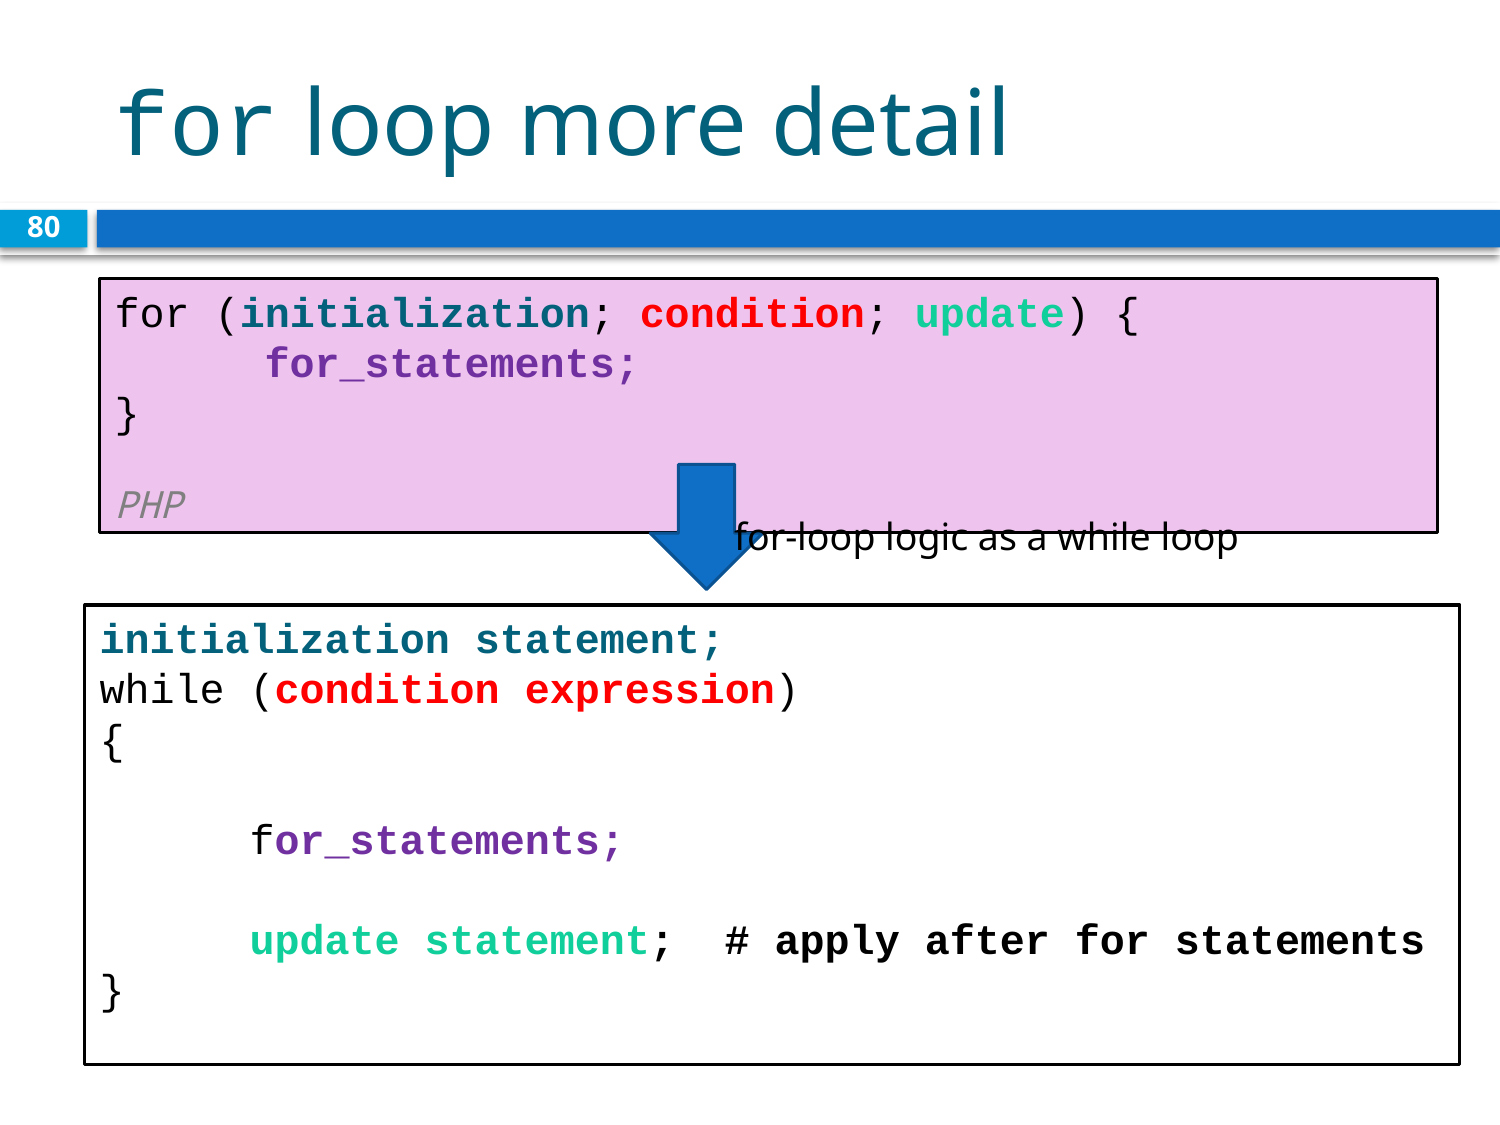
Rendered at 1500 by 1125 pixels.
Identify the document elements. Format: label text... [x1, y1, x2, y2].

text_box [648, 462, 737, 591]
text_box initialization statement; while (condition expression) { for_statements; update statement; # apply after for statements } [83, 603, 1461, 1066]
slide_number 80 [0, 208, 88, 249]
text_box for (initialization; condition; update) { for_statements; } PHP [99, 278, 1438, 533]
text_box for-loop logic as a while loop [719, 505, 1255, 566]
title for loop more detail [99, 37, 1438, 201]
